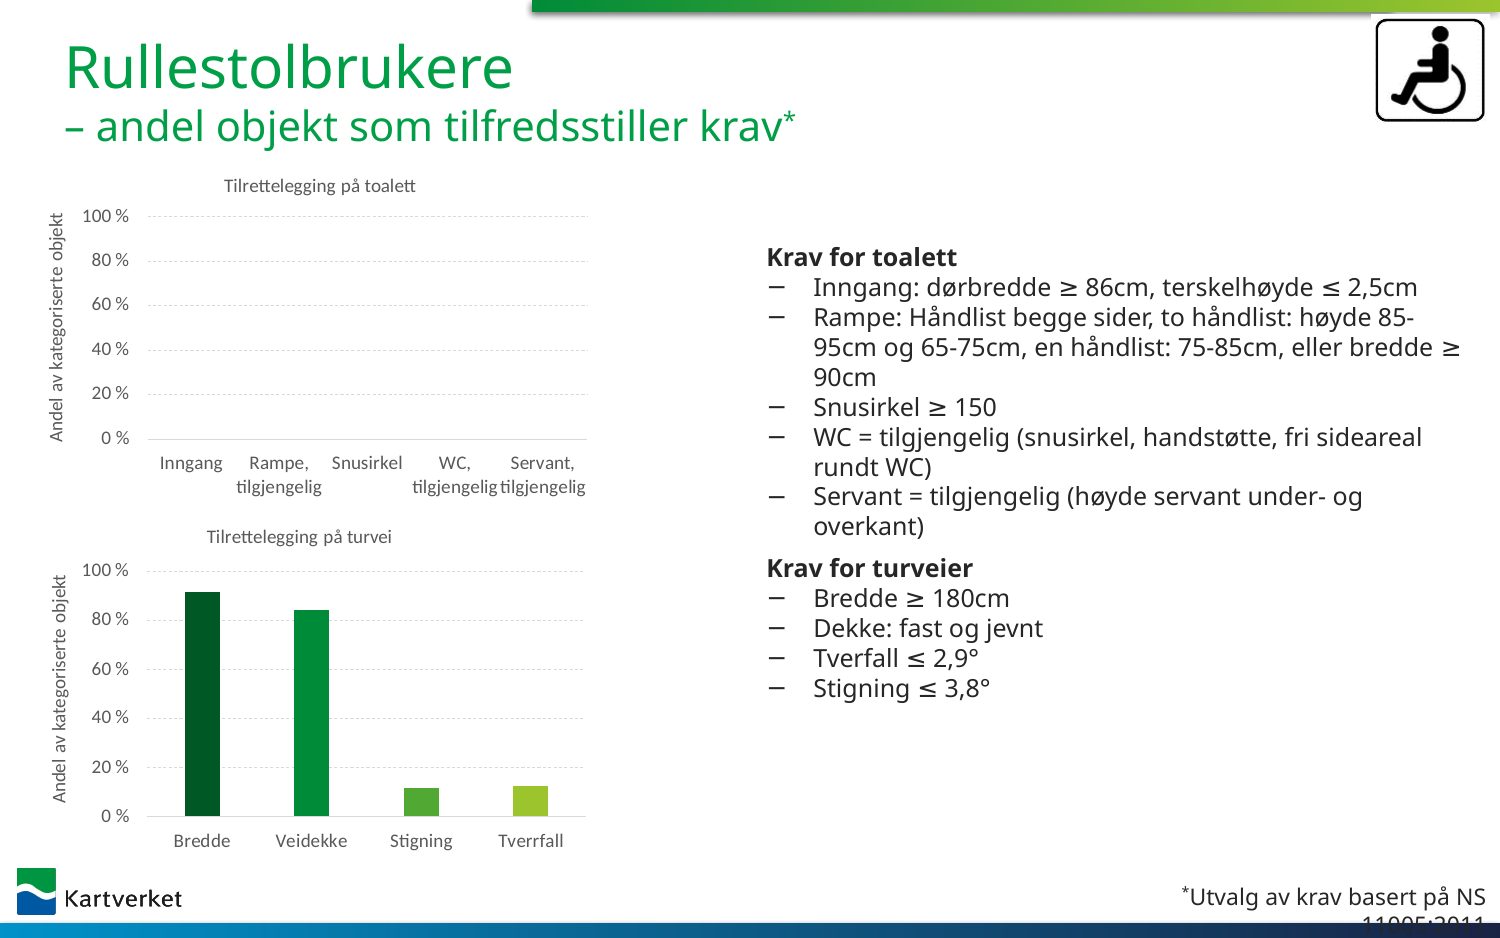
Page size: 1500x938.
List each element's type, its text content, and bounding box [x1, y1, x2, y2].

text_box *Utvalg av krav basert på NS 11005:2011 [1068, 873, 1500, 938]
text_box Krav for turveier Bredde ≥ 180cm Dekke: fast og jevnt Tverfall ≤ 2,9° Stigning ≤ 3,8° [751, 545, 1483, 710]
text_box Krav for toalett Inngang: dørbredde ≥ 86cm, terskelhøyde ≤ 2,5cm Rampe: Håndlist begge sider, to håndlist: høyde 85-95cm og 65-75cm, en håndlist: 75-85cm, eller bredde ≥ 90cm Snusirkel ≥ 150 WC = tilgjengelig (snusirkel, handstøtte, fri sideareal rundt WC) Servant = tilgjengelig (høyde servant under- og overkant) [751, 234, 1483, 545]
picture [41, 166, 598, 505]
picture [41, 520, 597, 859]
picture [1371, 13, 1491, 127]
text_box Rullestolbrukere – andel objekt som tilfredsstiller krav* [49, 14, 1431, 158]
